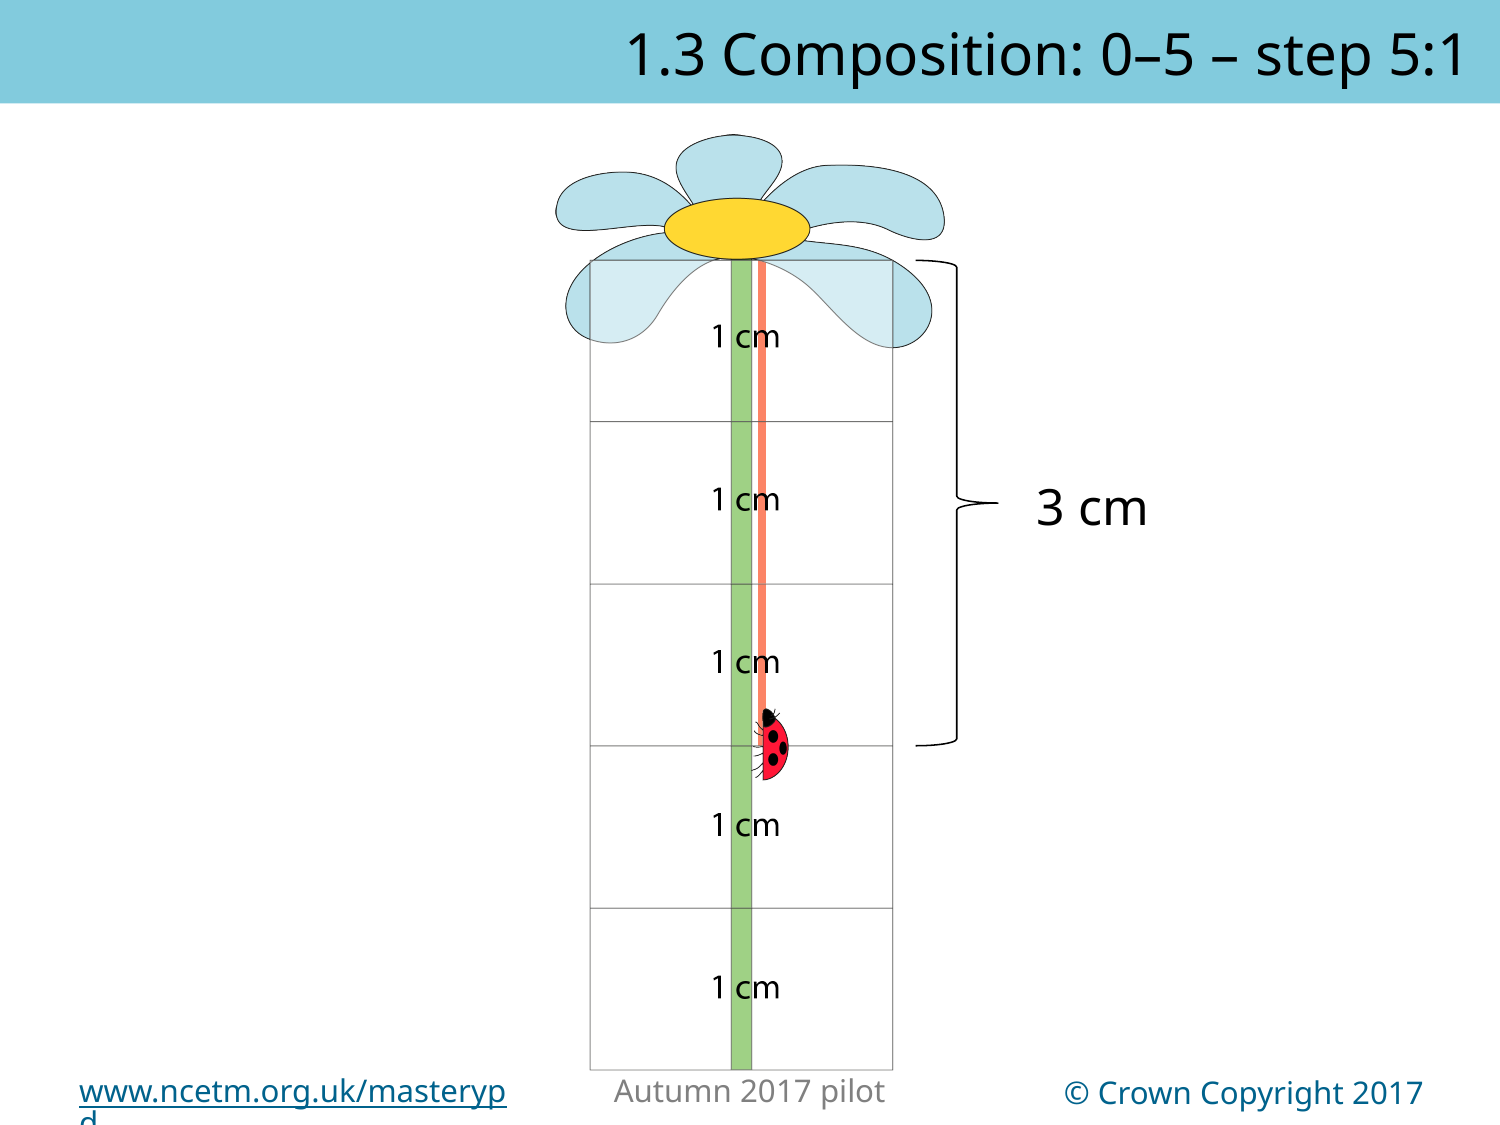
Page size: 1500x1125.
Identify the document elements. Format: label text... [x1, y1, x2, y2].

picture [555, 134, 945, 1071]
text_box 3 cm [1021, 467, 1176, 543]
text_box [949, 262, 999, 744]
list 1.3 Composition: 0–5 – step 5:1 [0, 0, 1500, 104]
